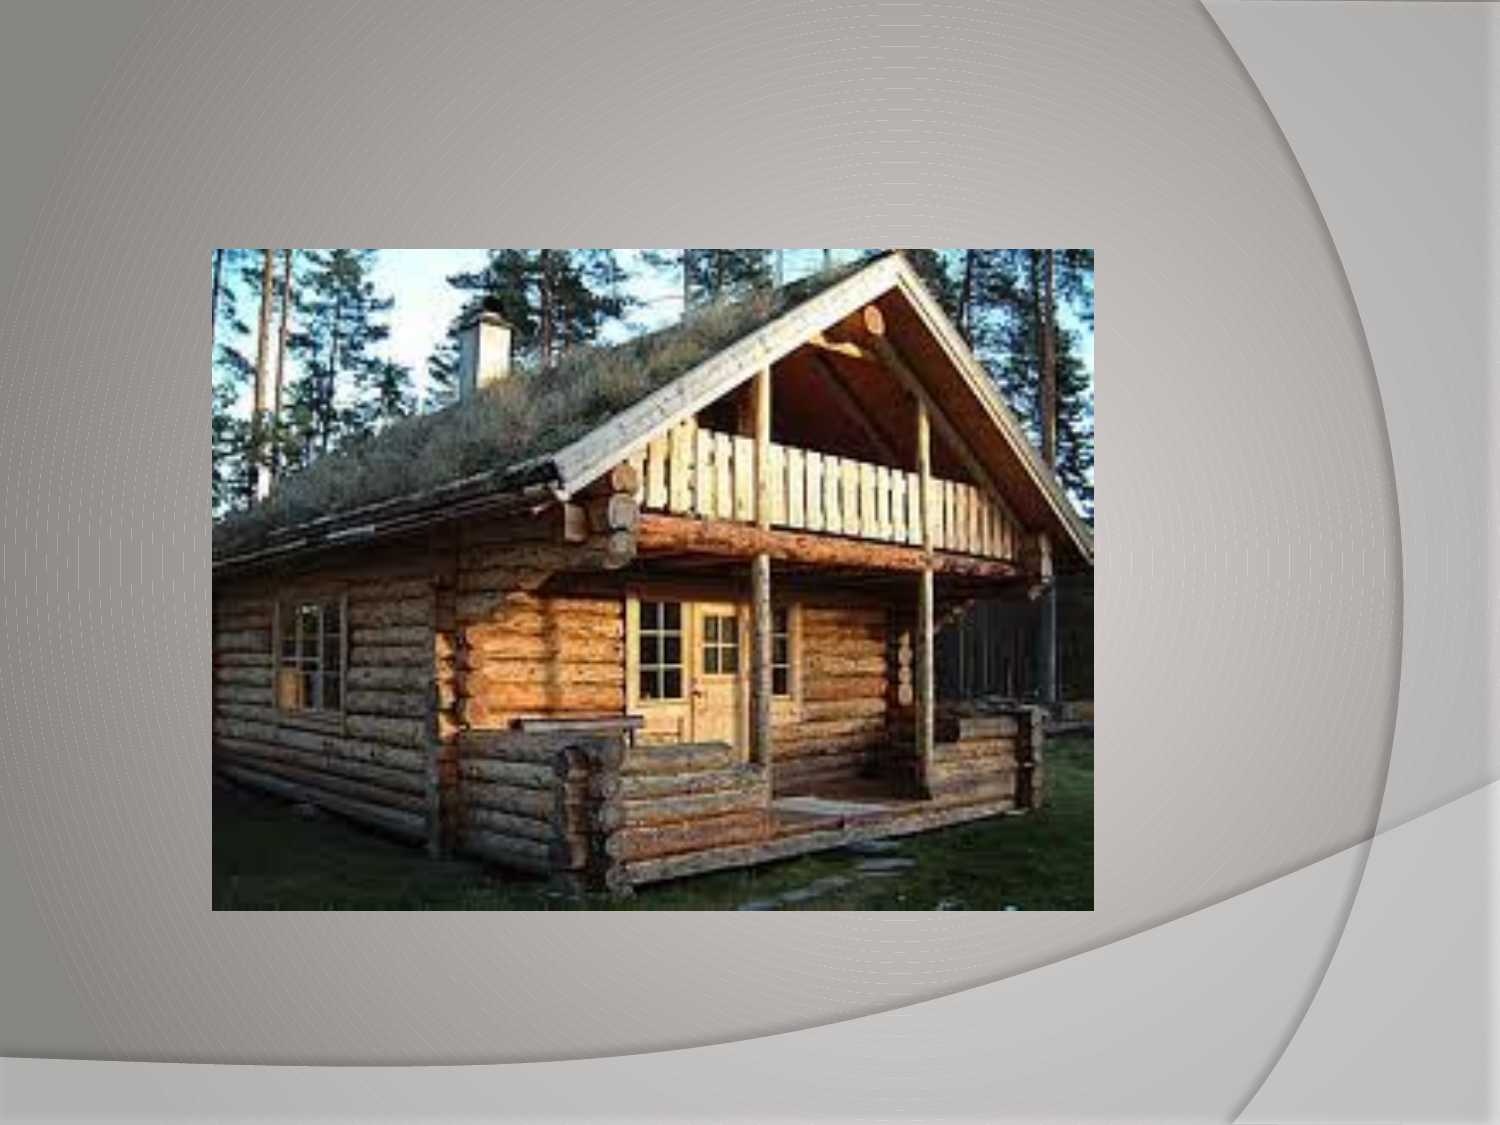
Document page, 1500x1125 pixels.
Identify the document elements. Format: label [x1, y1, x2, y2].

list [212, 249, 1095, 911]
